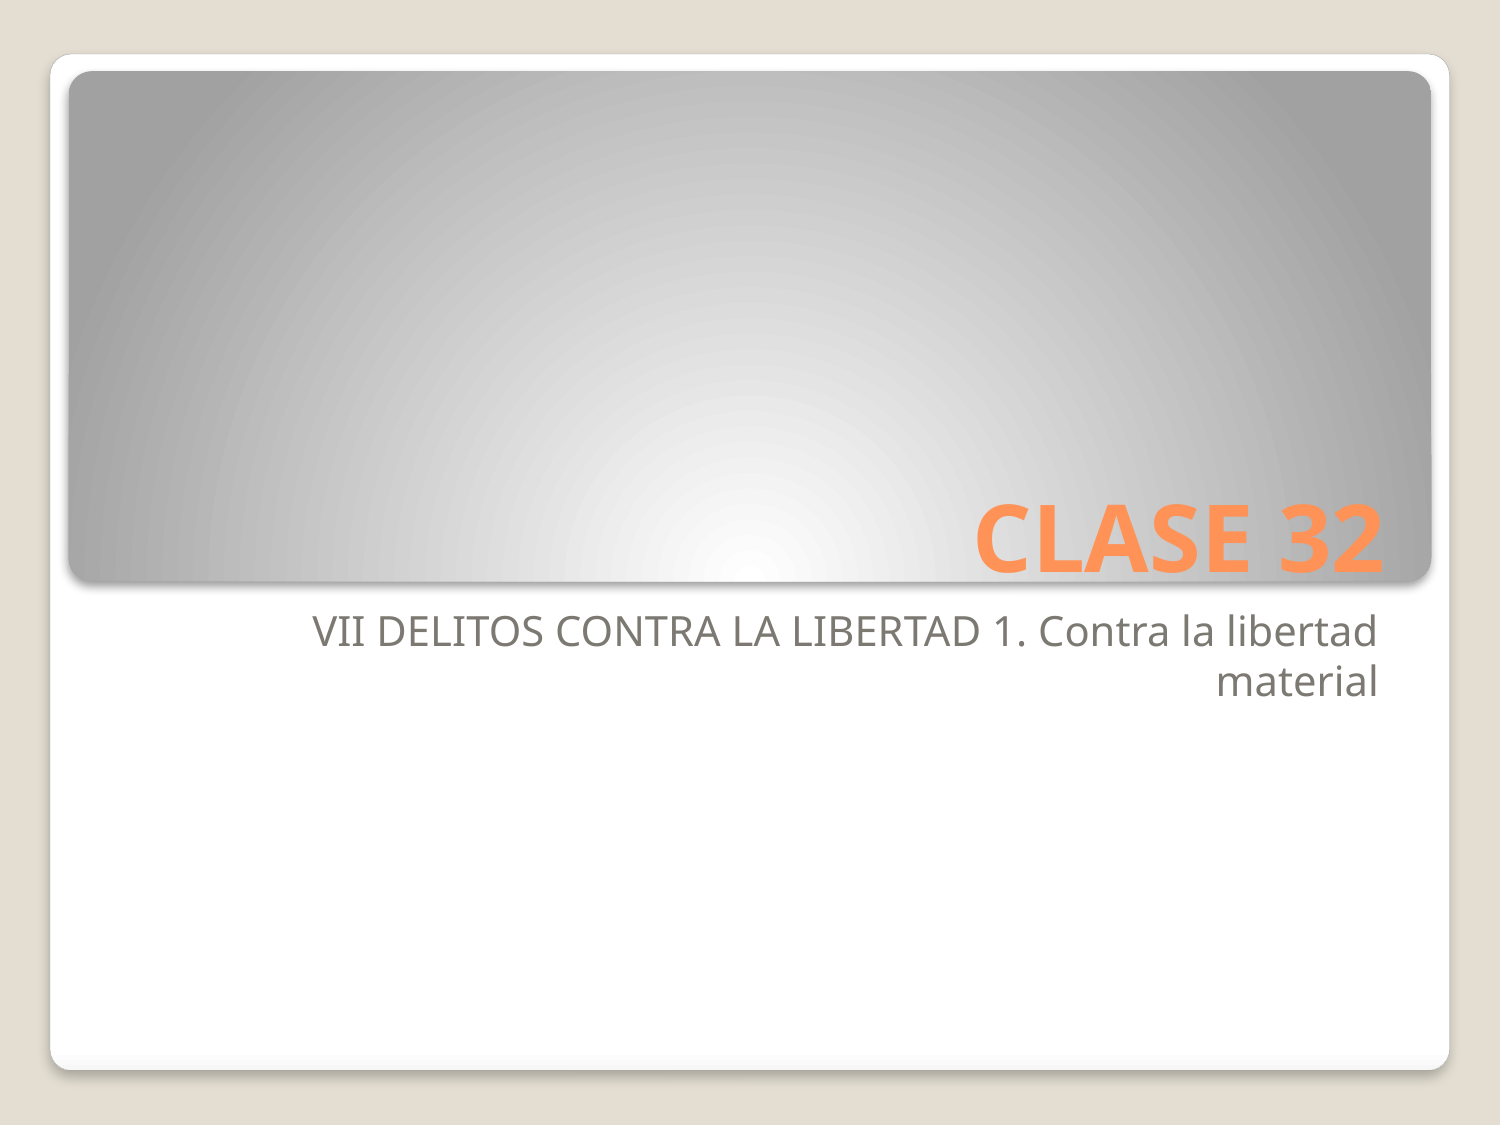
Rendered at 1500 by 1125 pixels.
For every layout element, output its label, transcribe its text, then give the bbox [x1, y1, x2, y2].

title CLASE 32 [118, 298, 1394, 599]
subtitle VII DELITOS CONTRA LA LIBERTAD 1. Contra la libertad material [118, 604, 1394, 755]
